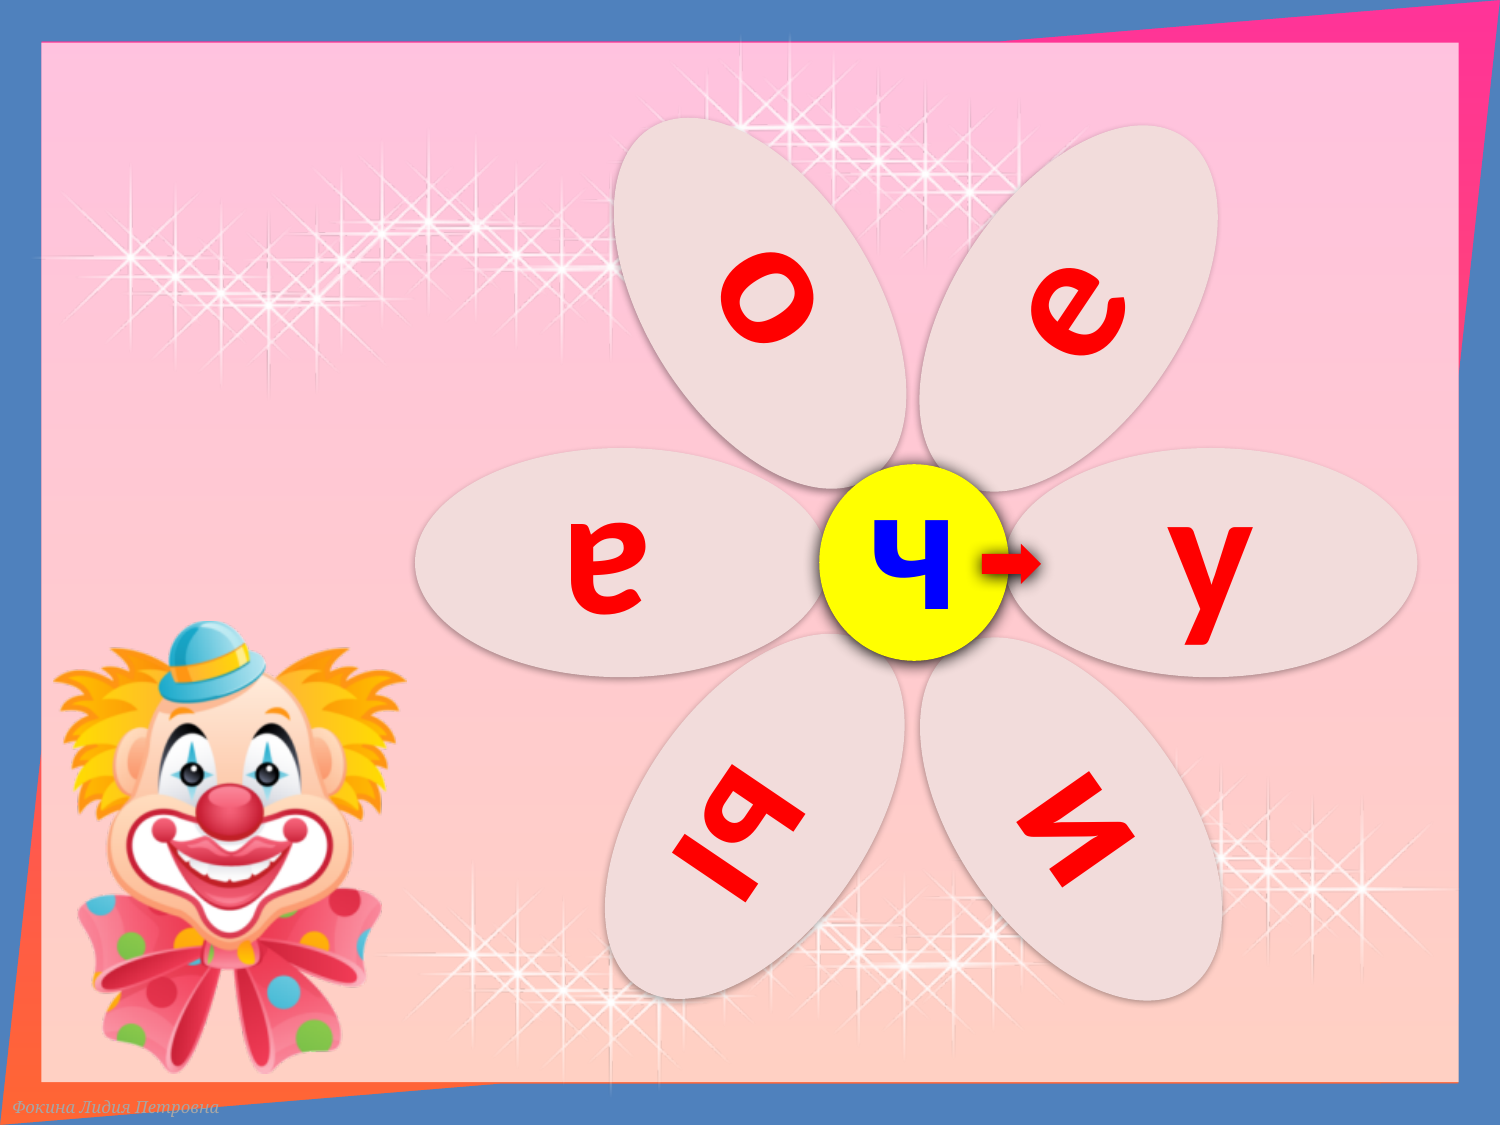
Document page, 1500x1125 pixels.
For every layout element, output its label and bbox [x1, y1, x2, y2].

text_box [414, 96, 1418, 1026]
picture [53, 621, 1459, 1097]
picture [31, 31, 1116, 400]
